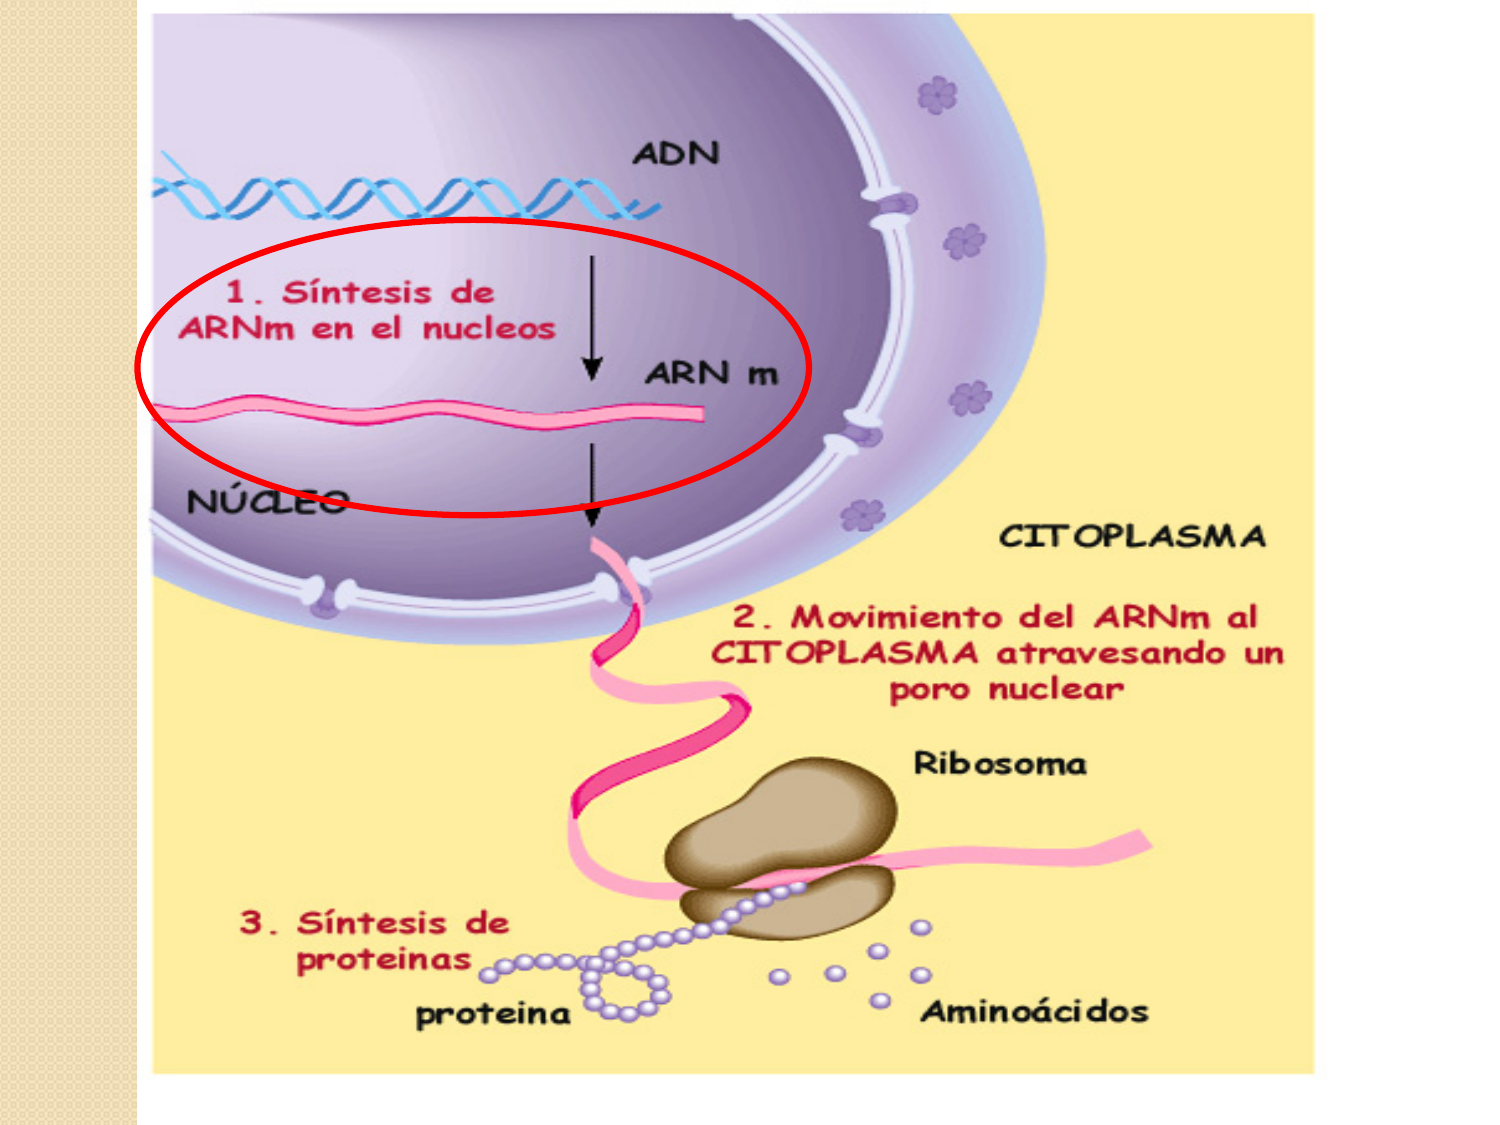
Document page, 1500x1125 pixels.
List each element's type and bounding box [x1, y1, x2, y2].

picture [137, 0, 1338, 1125]
